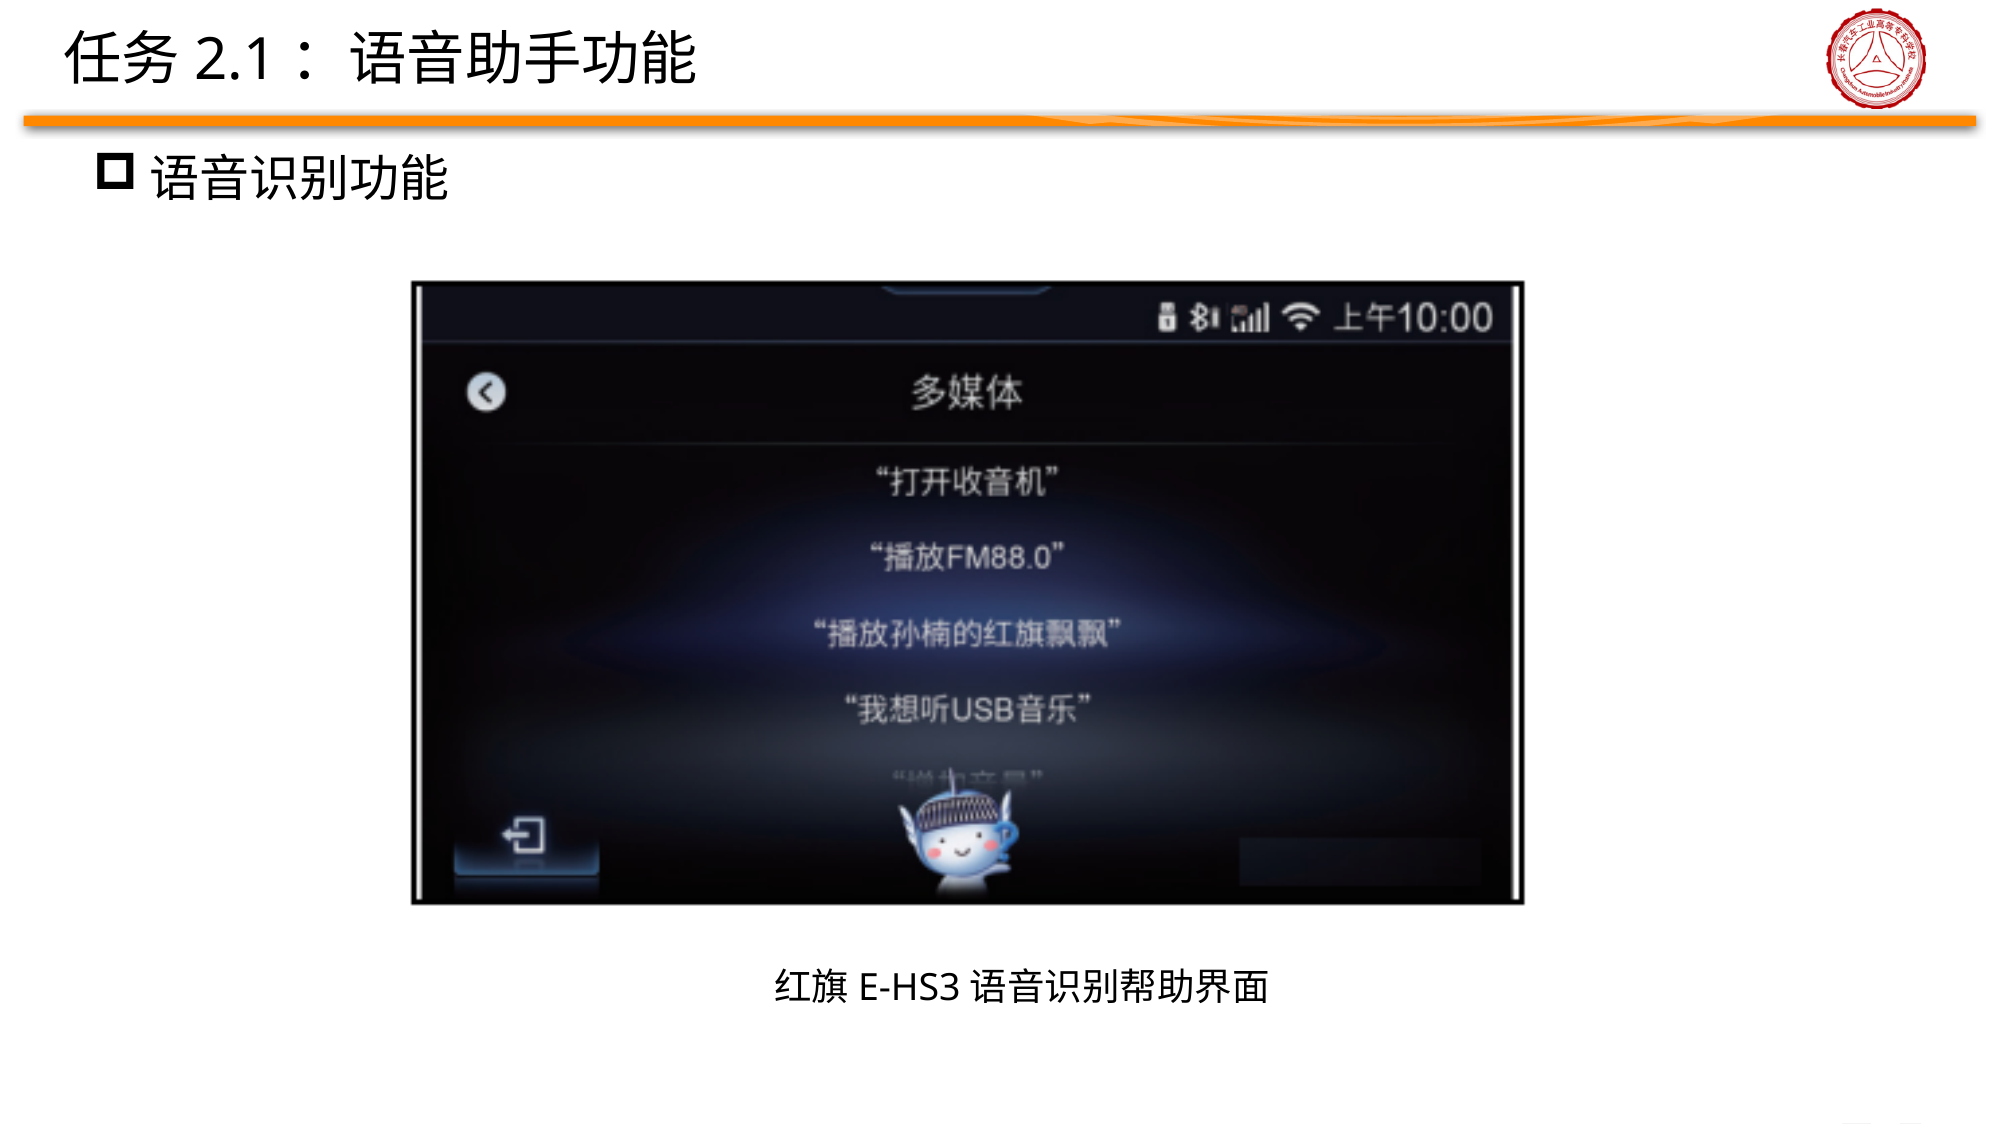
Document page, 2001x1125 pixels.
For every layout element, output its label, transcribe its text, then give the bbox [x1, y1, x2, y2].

text_box 语音识别功能 [78, 146, 1160, 271]
title 任务2.1：语音助手功能 [49, 21, 1557, 121]
text_box 红旗E-HS3语音识别帮助界面 [671, 955, 1329, 1015]
picture [404, 270, 1536, 911]
picture [1826, 8, 1926, 109]
